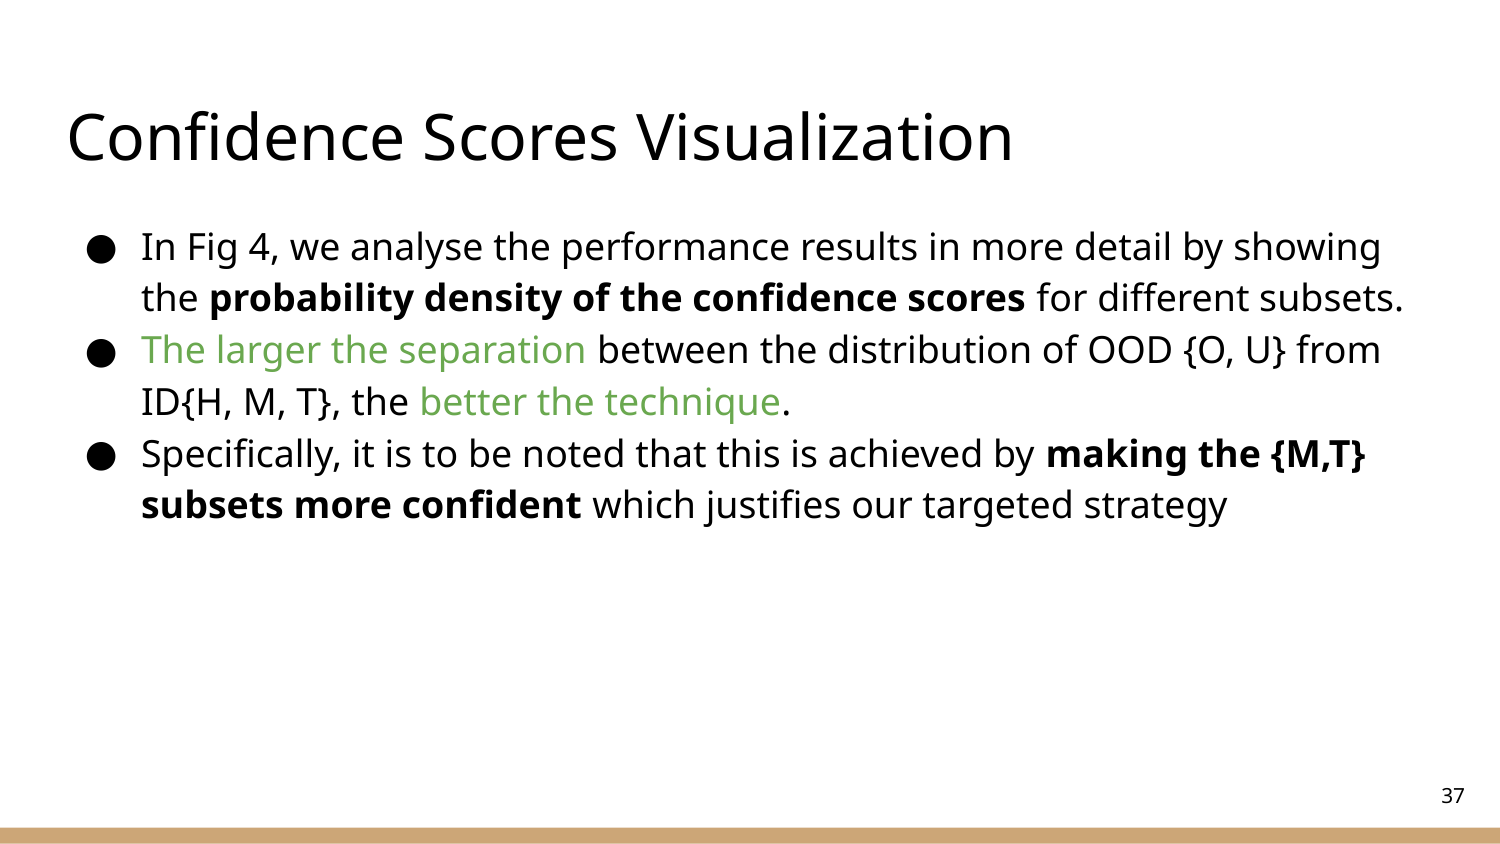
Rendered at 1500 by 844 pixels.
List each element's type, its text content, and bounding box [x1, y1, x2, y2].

list In Fig 4, we analyse the performance results in more detail by showing the probability density of the confidence scores for different subsets. The larger the separation between the distribution of OOD {O, U} from ID{H, M, T}, the better the technique. Specifically, it is to be noted that this is achieved by making the {M,T} subsets more confident which justifies our targeted strategy [51, 200, 1449, 752]
title Confidence Scores Visualization [51, 51, 1449, 189]
slide_number ‹#› [1389, 764, 1480, 830]
